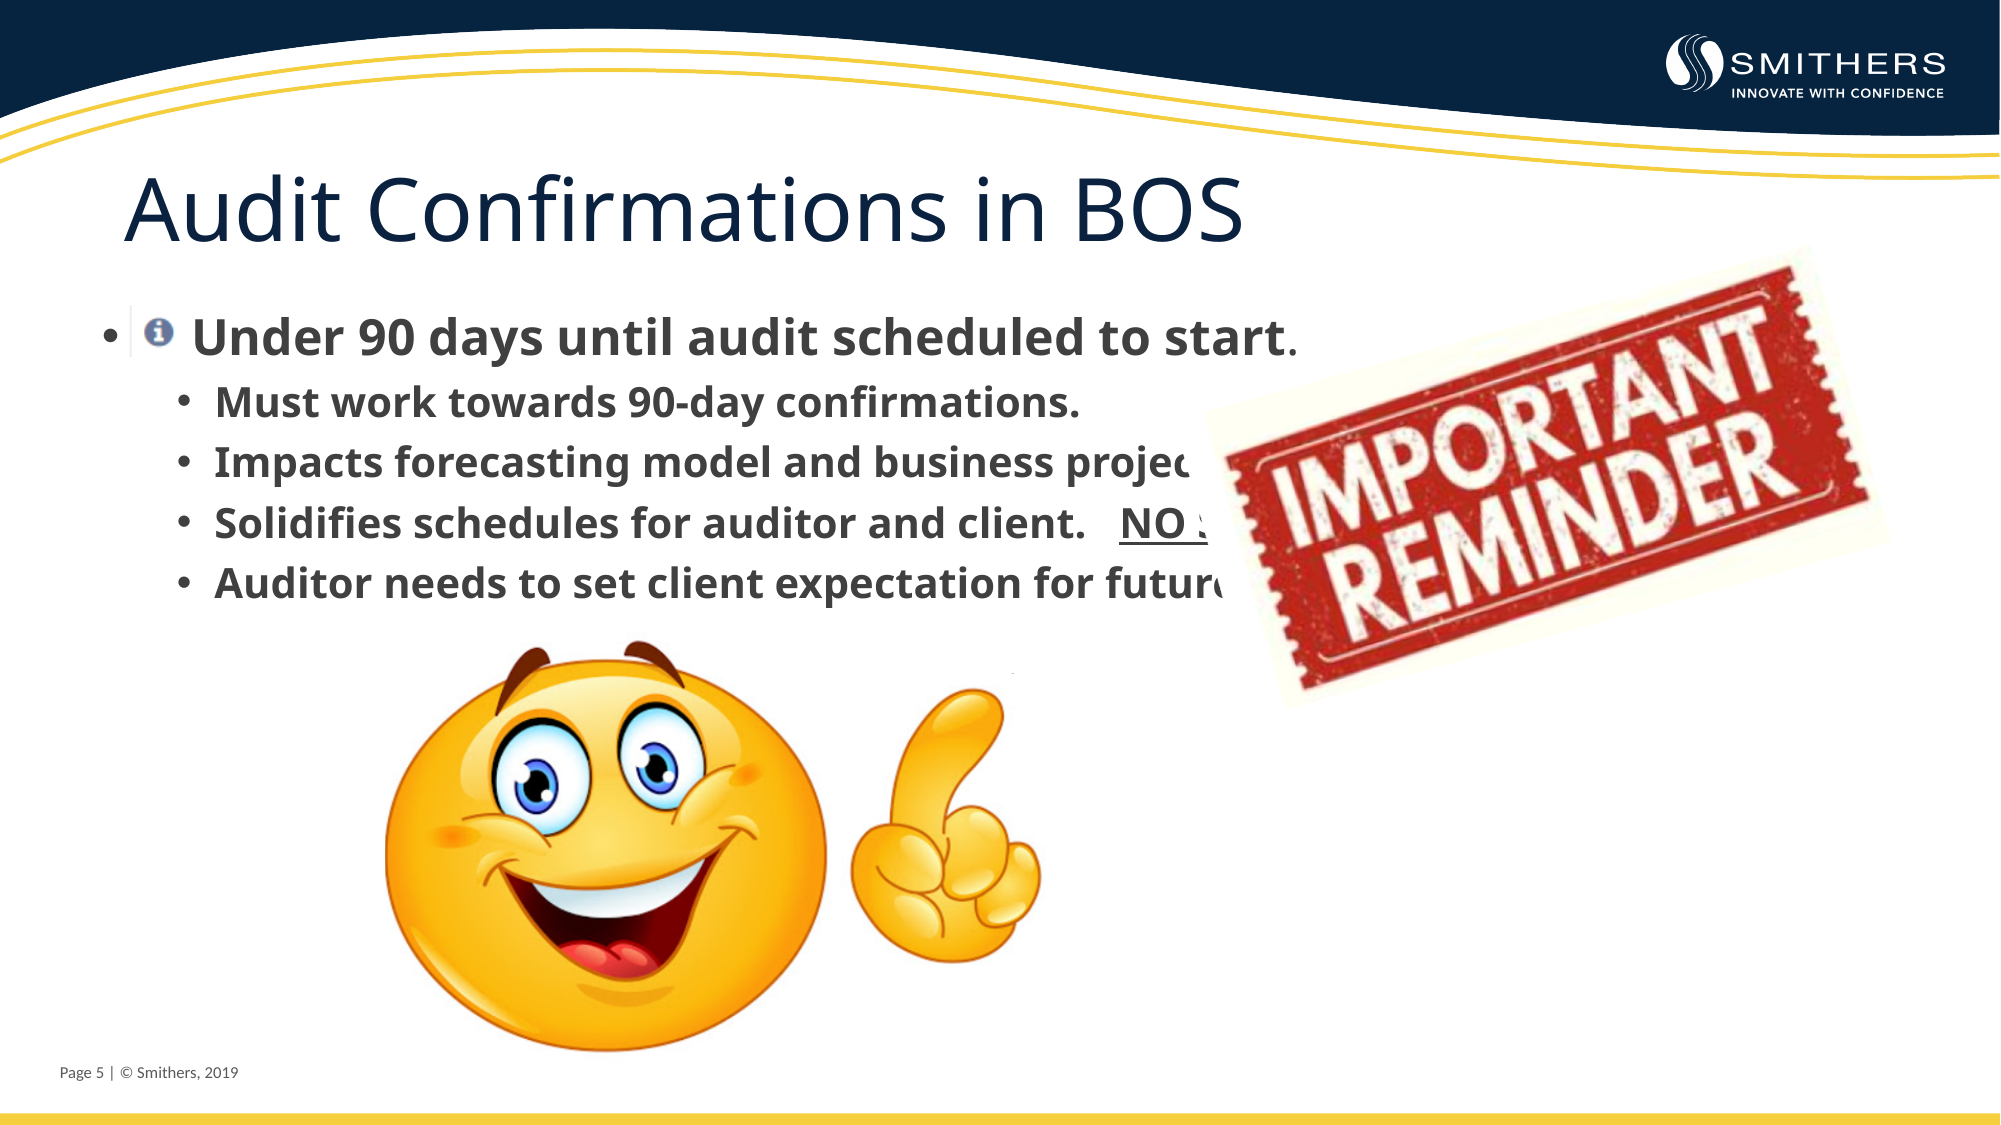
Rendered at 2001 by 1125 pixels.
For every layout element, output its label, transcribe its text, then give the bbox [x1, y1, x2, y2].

picture [0, 0, 2000, 194]
title Audit Confirmations in BOS [101, 120, 1863, 306]
picture [119, 305, 180, 357]
picture [1175, 239, 1915, 716]
slide_number Page 5 | © Smithers, 2019 [59, 1029, 371, 1083]
list Under 90 days until audit scheduled to start. Must work towards 90-day confirmations. Impacts forecasting model and business projections. Solidifies schedules for auditor and client. NO SURPRISES! Auditor needs to set client expectation for future audits. [101, 306, 1863, 1042]
picture [385, 628, 1047, 1063]
